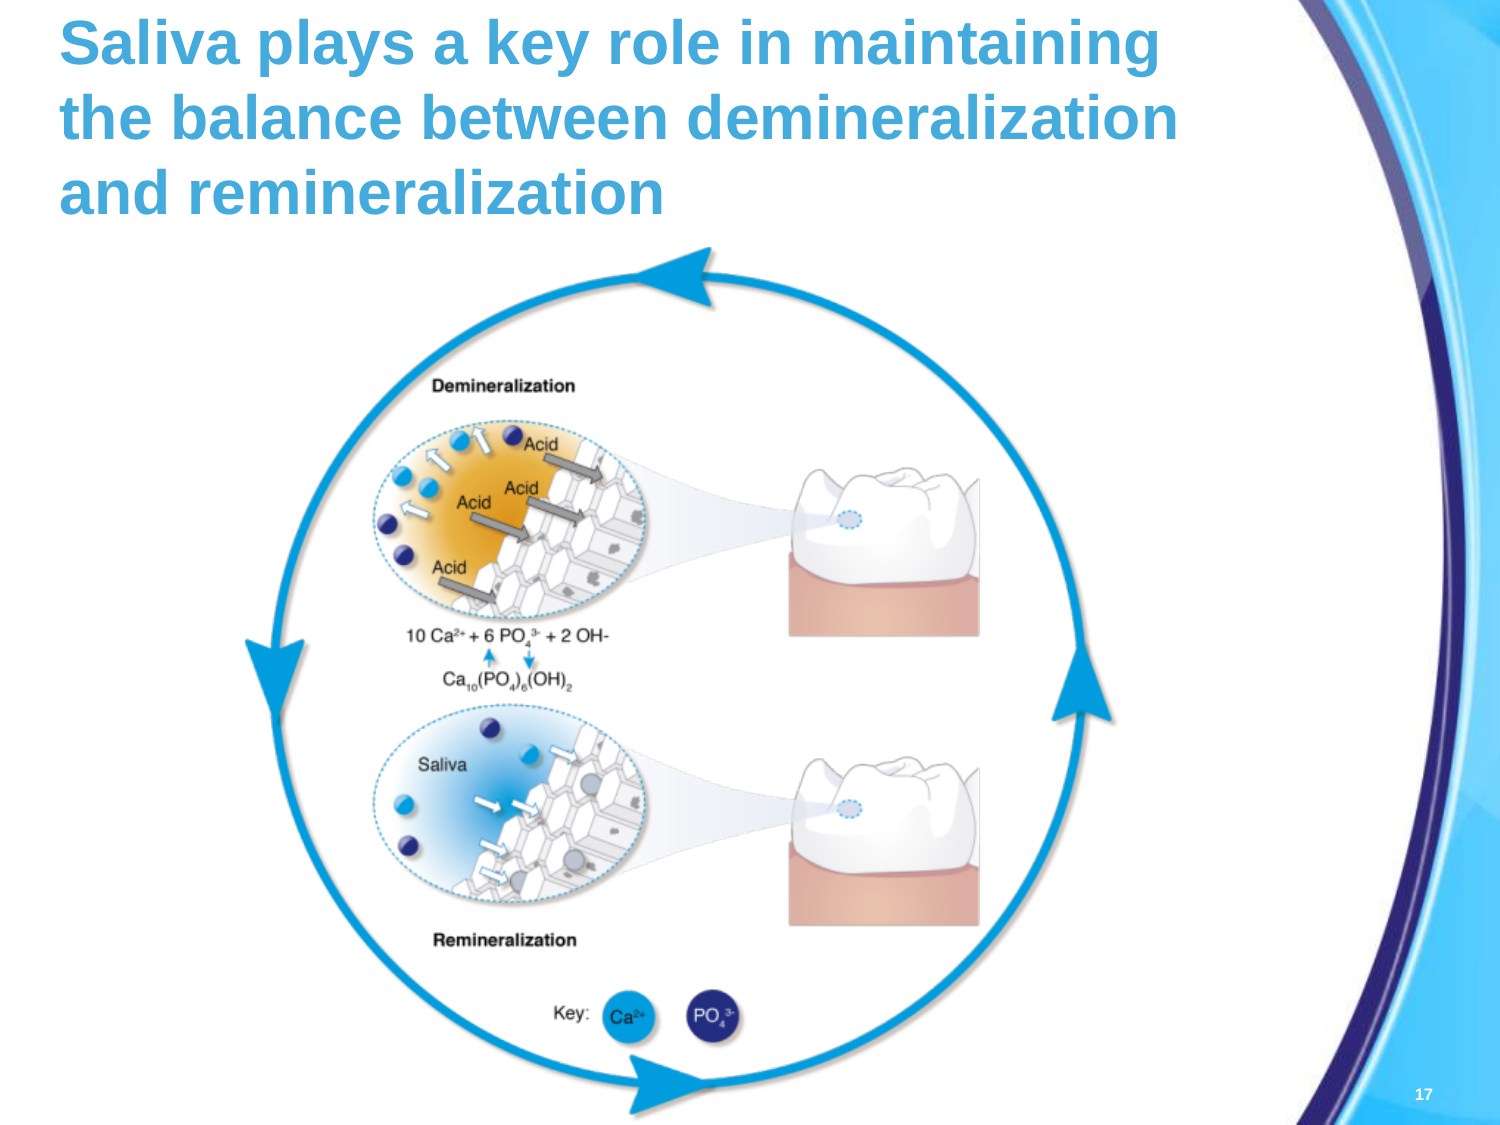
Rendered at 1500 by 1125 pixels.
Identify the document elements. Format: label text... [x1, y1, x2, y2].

list [1125, 330, 1500, 1125]
title Saliva plays a key role in maintaining the balance between demineralization and remineralization [44, 2, 1395, 226]
picture [245, 0, 1500, 1125]
